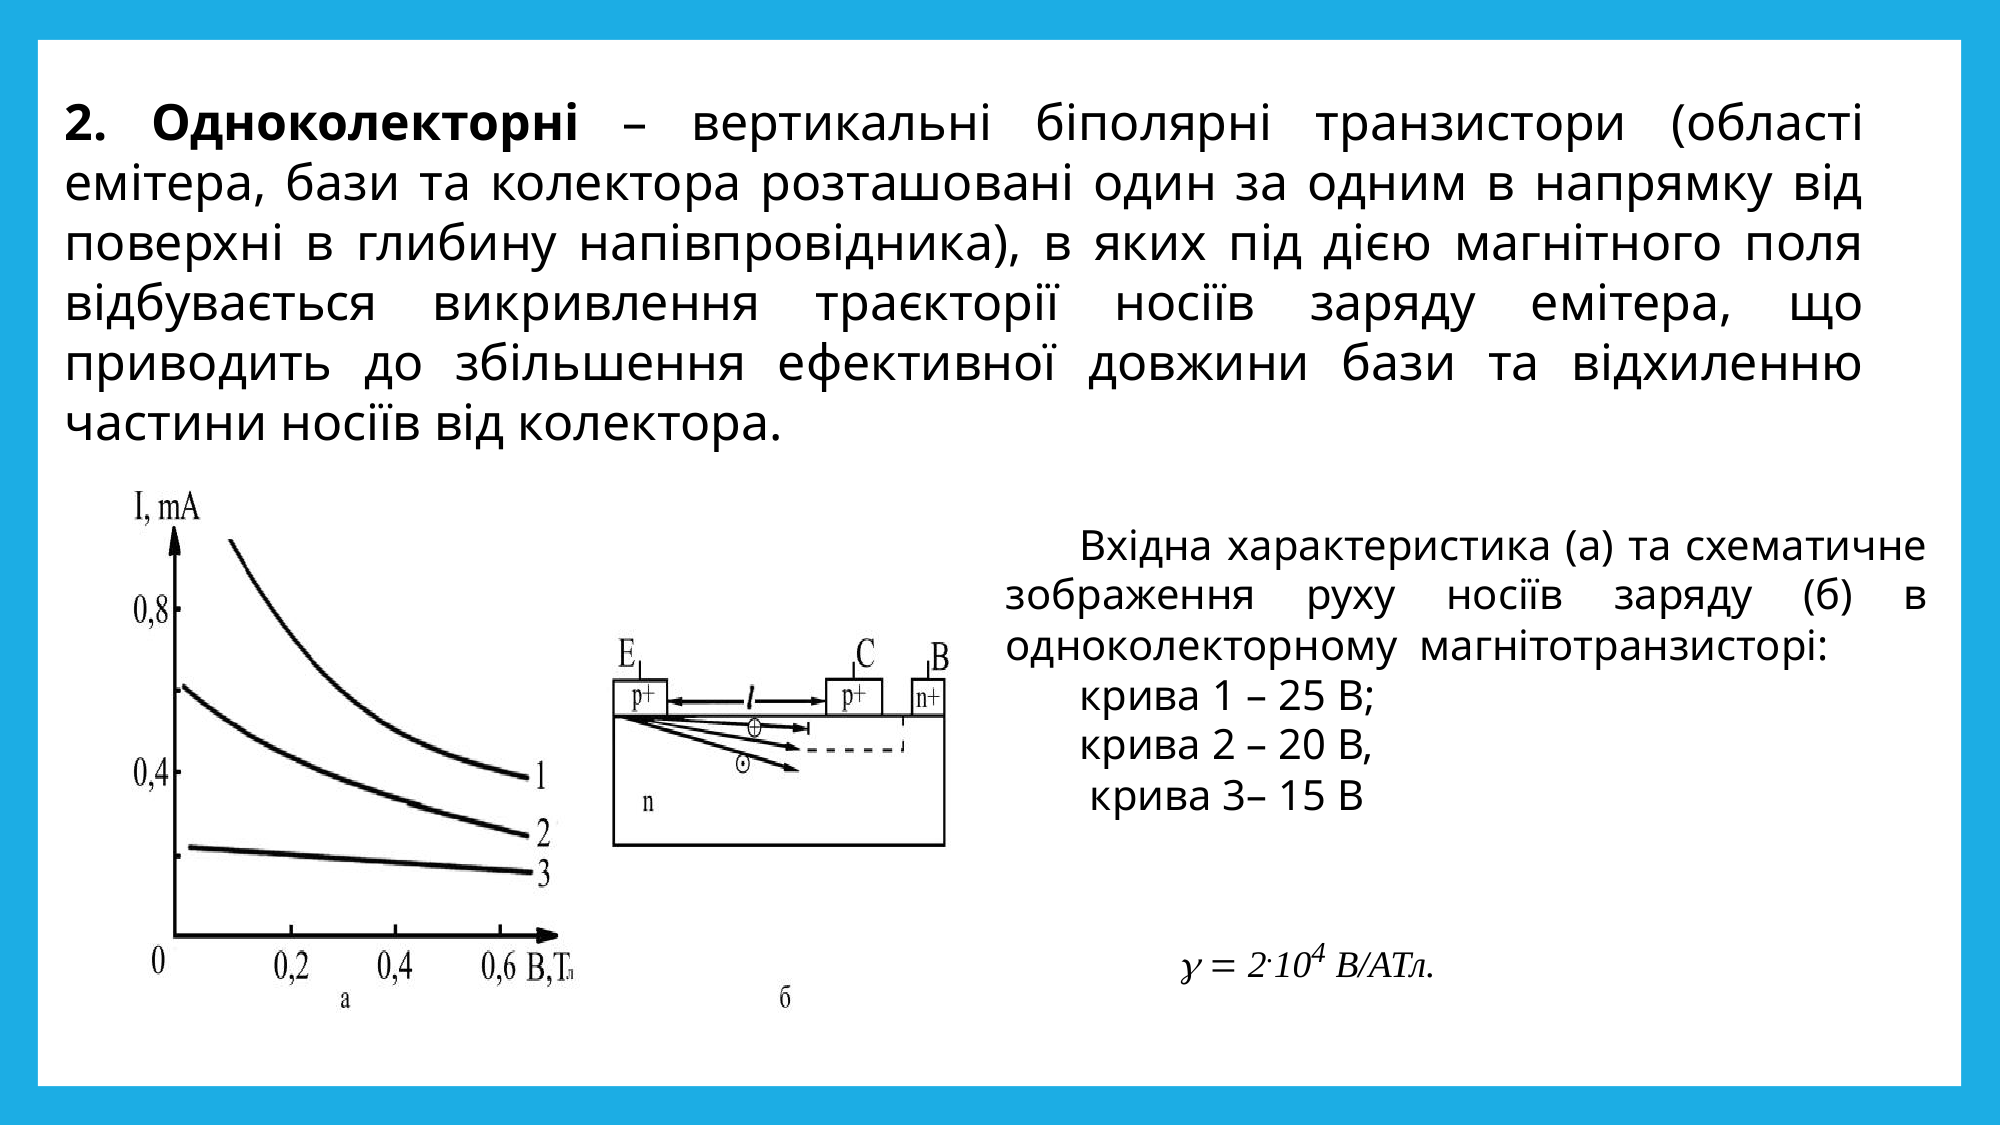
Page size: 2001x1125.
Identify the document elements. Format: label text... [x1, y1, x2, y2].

picture [115, 490, 965, 1019]
text_box g = 2.104 В/АТл. [1163, 924, 2000, 1077]
text_box Вхідна характеристика (а) та схематичне зображення руху носіїв заряду (б) в одноколекторному магнітотранзисторі: крива 1 – 25 В; крива 2 – 20 В, крива 3– 15 В [990, 510, 1943, 906]
text_box 2. Одноколекторні – вертикальні біполярні транзистори (області емітера, бази та колектора розташовані один за одним в напрямку від поверхні в глибину напівпровідника), в яких під дією магнітного поля відбувається викривлення траєкторії носіїв заряду емітера, що приводить до збільшення ефективної довжини бази та відхиленню частини носіїв від колектора. [49, 82, 1879, 458]
